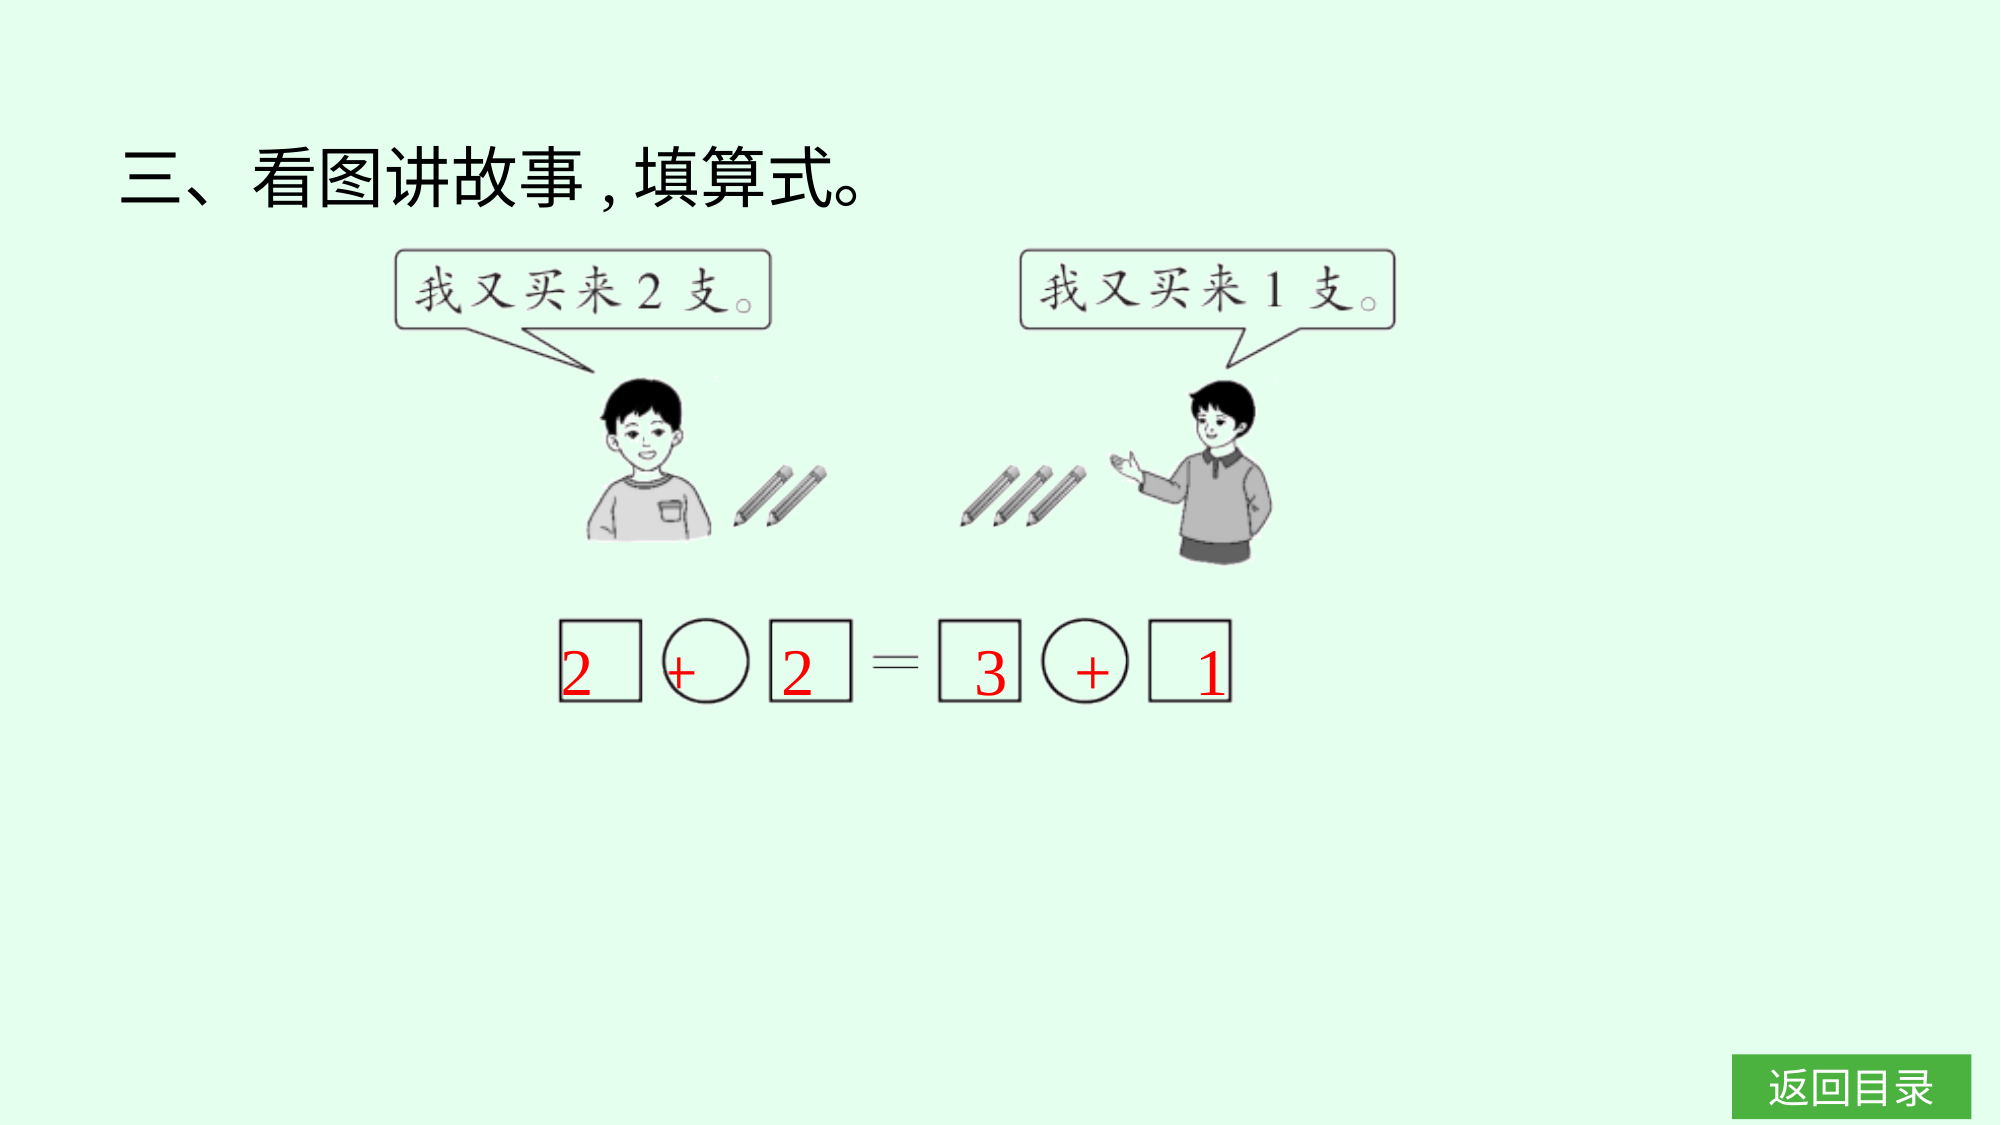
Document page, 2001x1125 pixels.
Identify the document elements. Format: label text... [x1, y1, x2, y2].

text_box 三、看图讲故事,填算式。 [102, 112, 931, 224]
picture [351, 224, 1483, 736]
